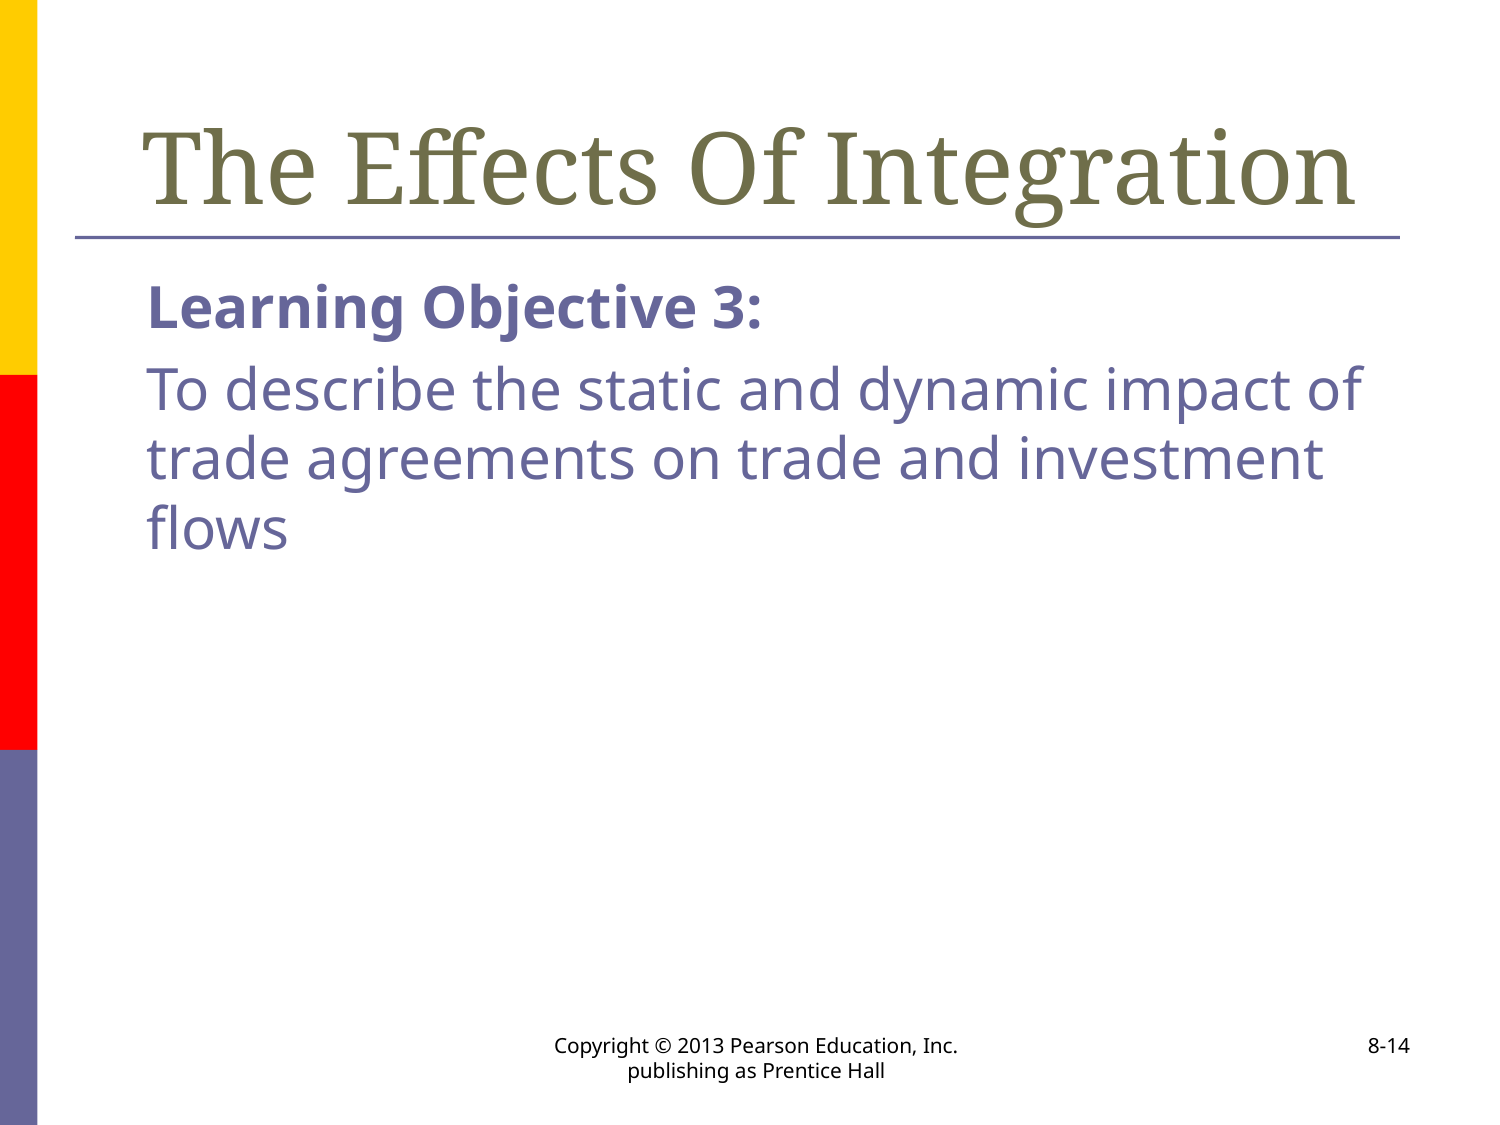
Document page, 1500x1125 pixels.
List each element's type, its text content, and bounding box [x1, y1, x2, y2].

slide_number 8-14 [1074, 1025, 1425, 1100]
title The Effects Of Integration [75, 45, 1425, 233]
footer Copyright © 2013 Pearson Education, Inc. publishing as Prentice Hall [500, 1025, 1013, 1100]
list Learning Objective 3: To describe the static and dynamic impact of trade agreements on trade and investment flows [75, 262, 1425, 1006]
